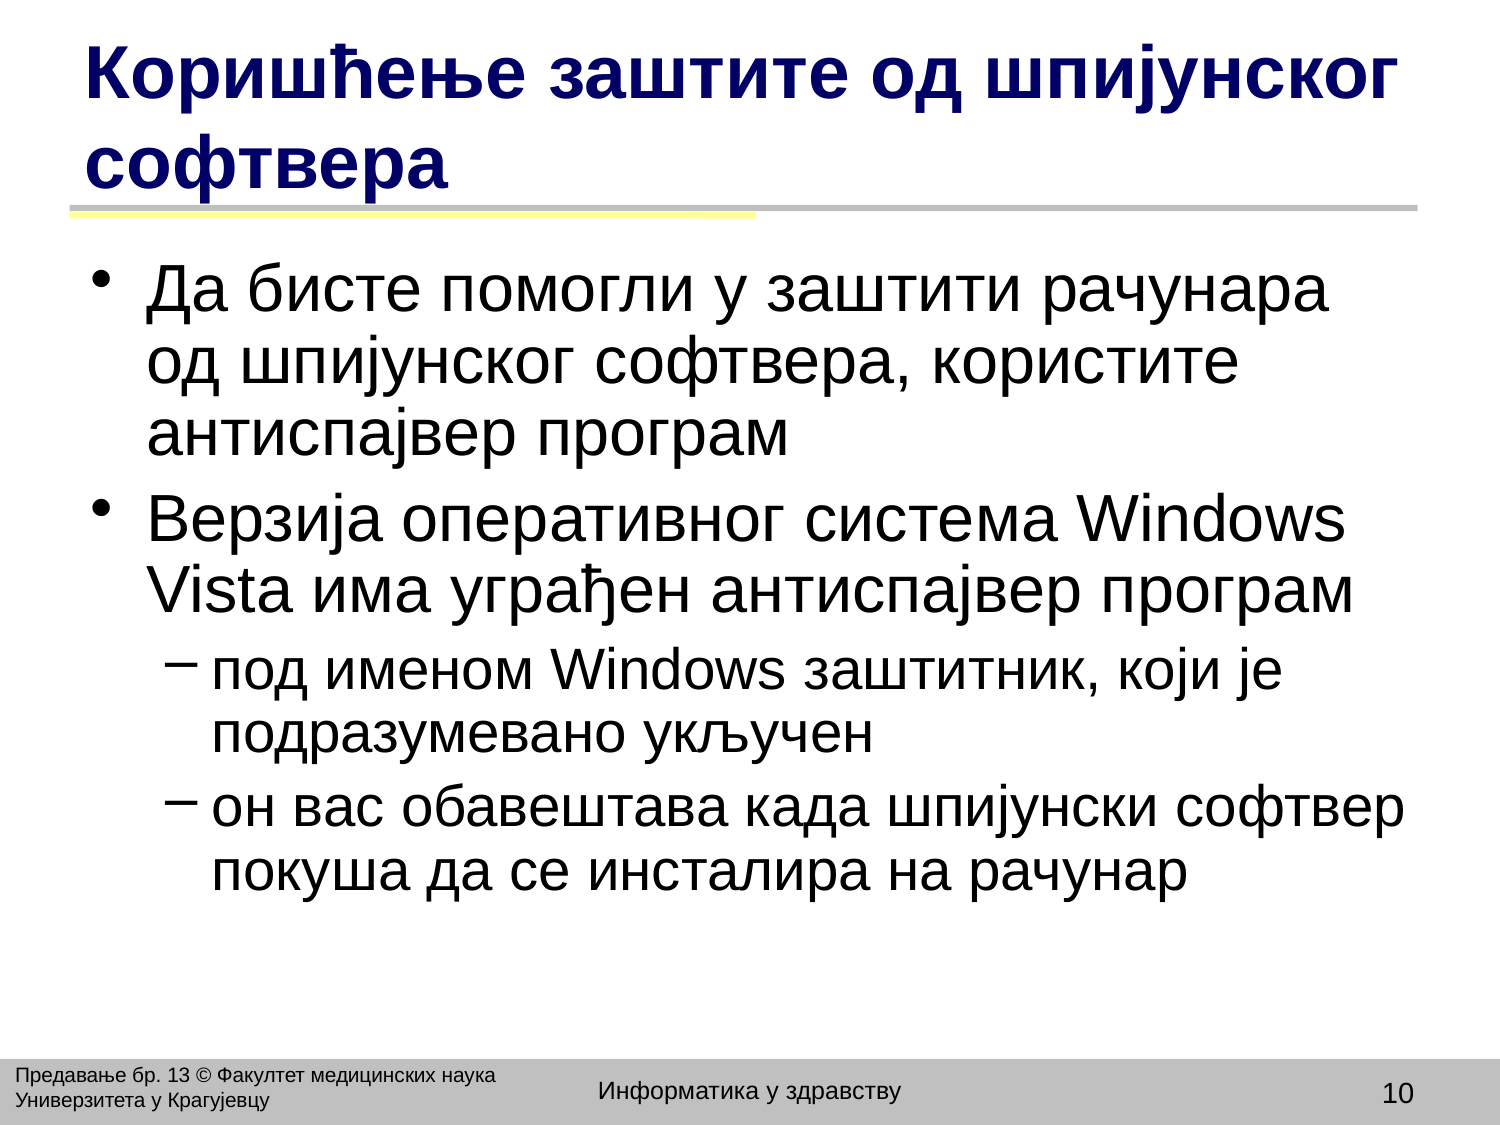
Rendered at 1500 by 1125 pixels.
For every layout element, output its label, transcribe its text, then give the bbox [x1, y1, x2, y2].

slide_number 10 [1079, 1066, 1430, 1125]
title Коришћење заштите од шпијунског софтвера [69, 19, 1426, 208]
footer Информатика у здравству [512, 1066, 988, 1125]
slide_number Предавање бр. 13 © Факултет медицинских наука Универзитета у Крагујевцу [0, 1053, 617, 1108]
list Да бисте помогли у заштити рачунара од шпијунског софтвера, користите антиспајвер програм Верзија оперативног система Windows Vista има уграђен антиспајвер програм под именом Windows заштитник, који је подразумевано укључен он вас обавештава када шпијунски софтвер покуша да се инсталира на рачунар [74, 246, 1426, 1023]
